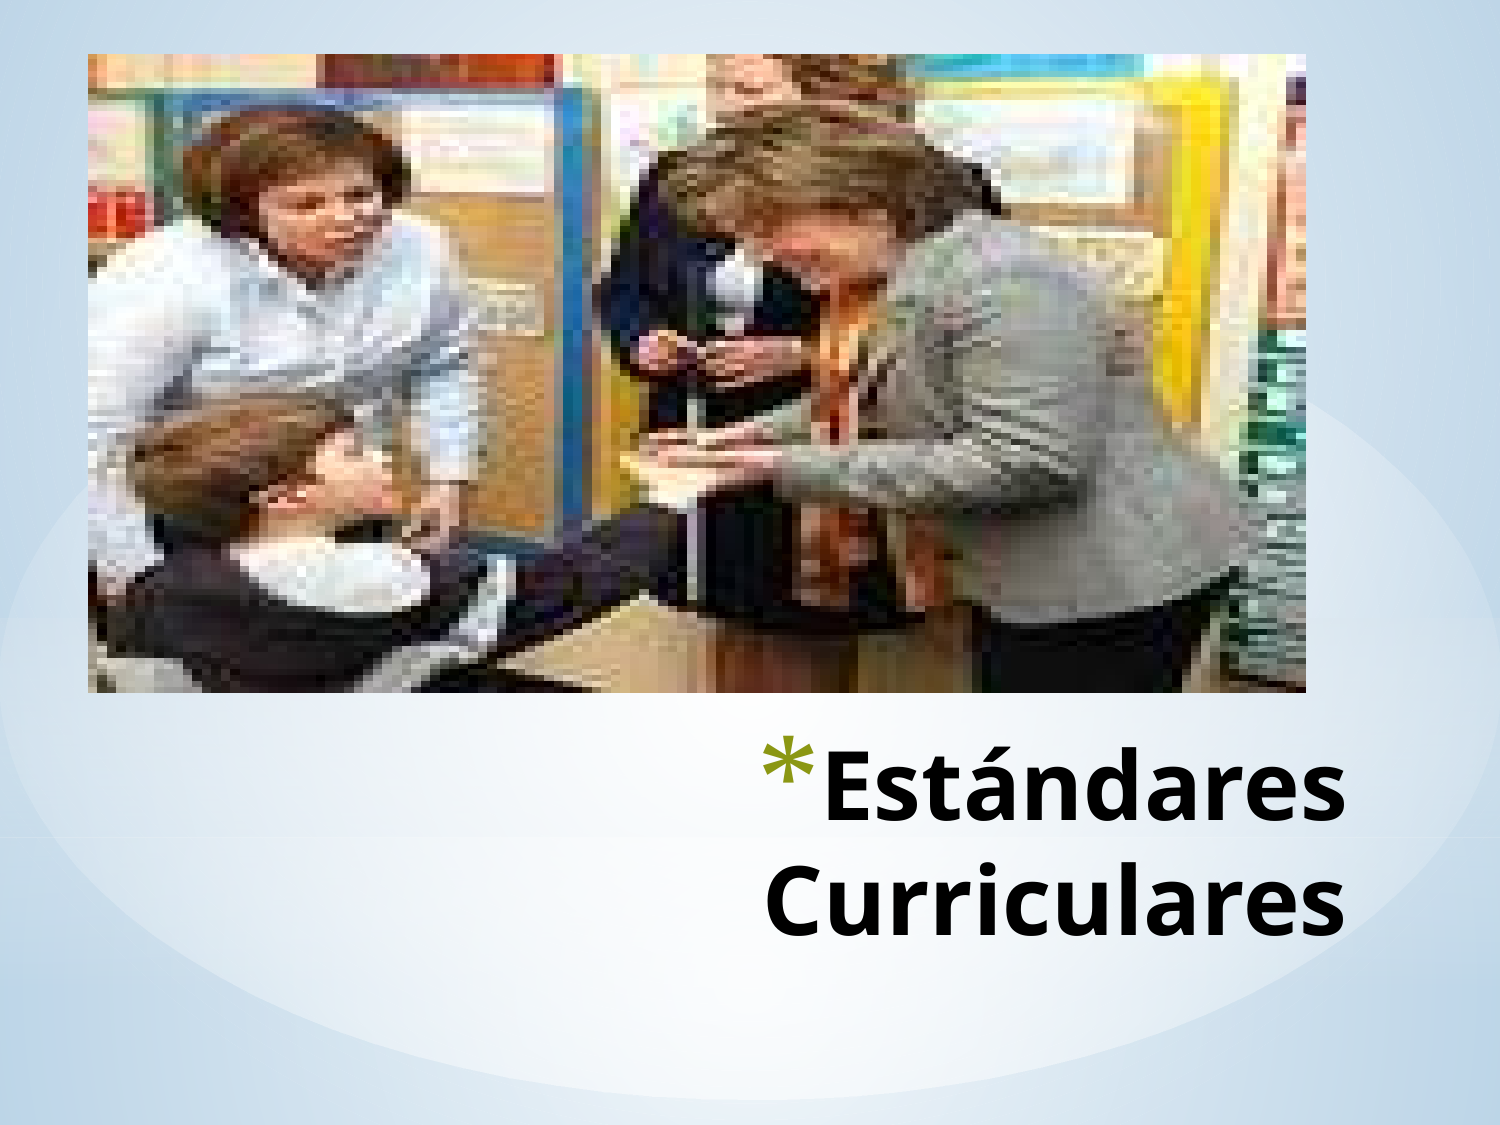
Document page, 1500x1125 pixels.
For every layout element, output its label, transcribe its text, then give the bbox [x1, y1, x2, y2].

picture [87, 54, 1306, 693]
title Estándares Curriculares [294, 717, 1363, 1012]
